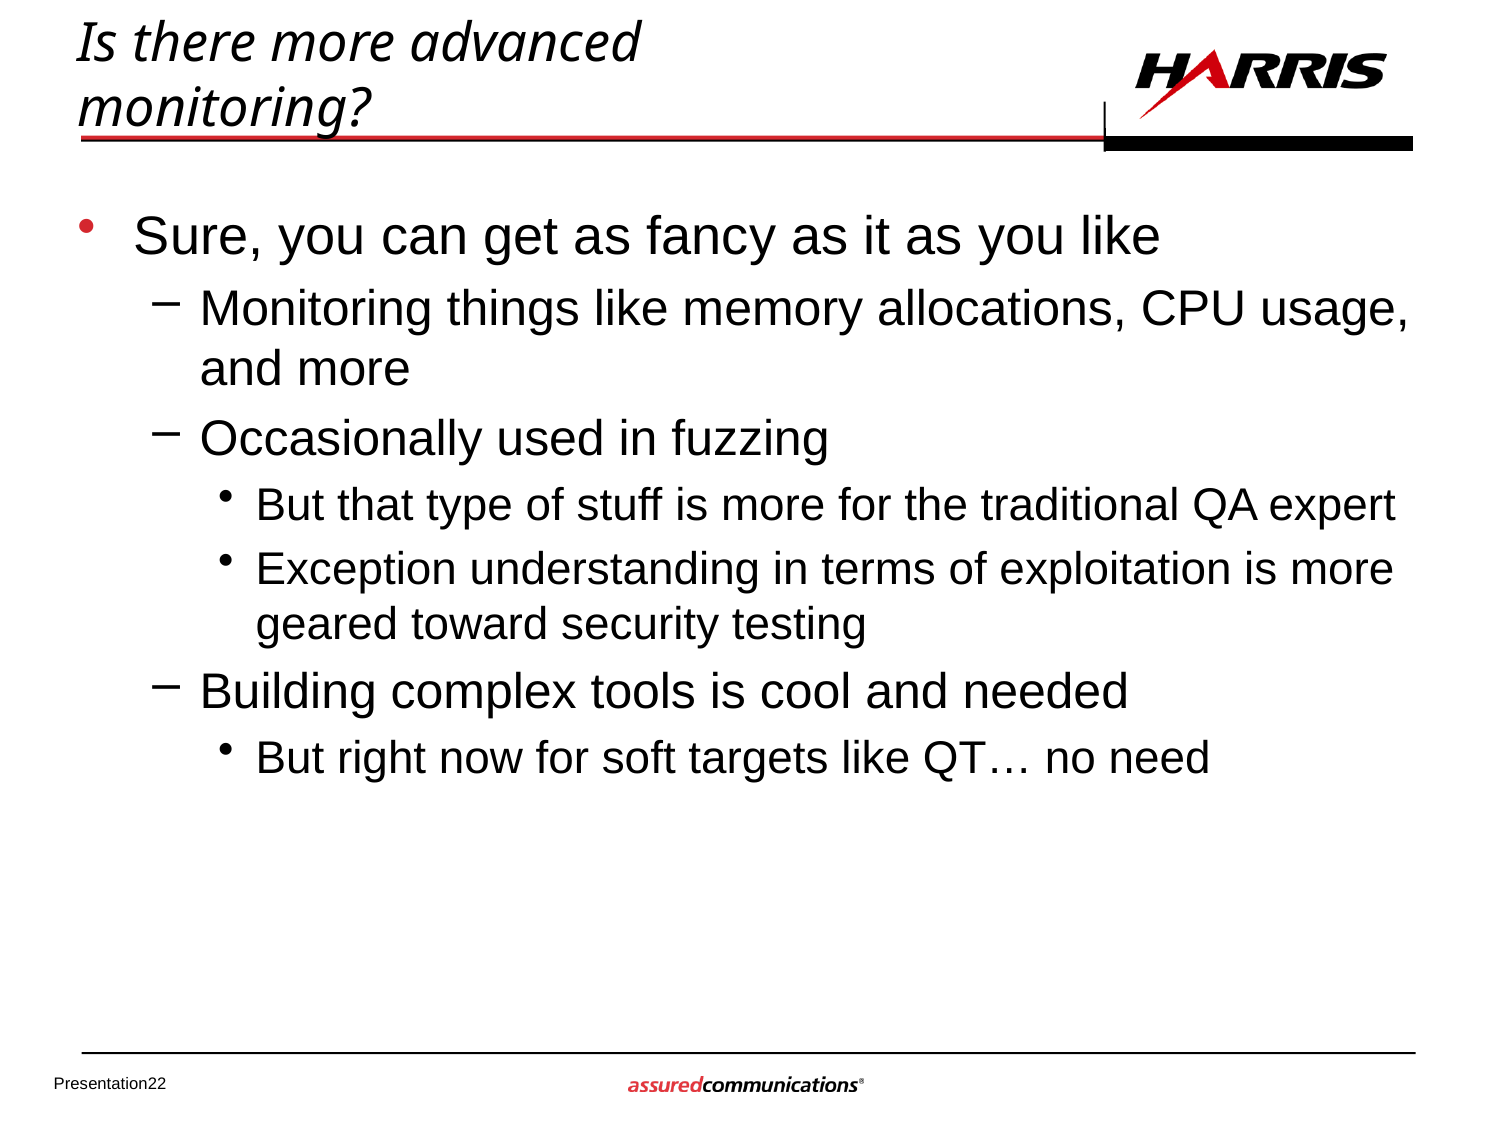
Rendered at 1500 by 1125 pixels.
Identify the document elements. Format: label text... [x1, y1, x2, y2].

picture [628, 1076, 864, 1092]
title Is there more advanced monitoring? [62, 27, 951, 117]
list Sure, you can get as fancy as it as you like Monitoring things like memory allocations, CPU usage, and more Occasionally used in fuzzing But that type of stuff is more for the traditional QA expert Exception understanding in terms of exploitation is more geared toward security testing Building complex tools is cool and needed But right now for soft targets like QT… no need [62, 192, 1429, 863]
picture [1135, 49, 1387, 119]
